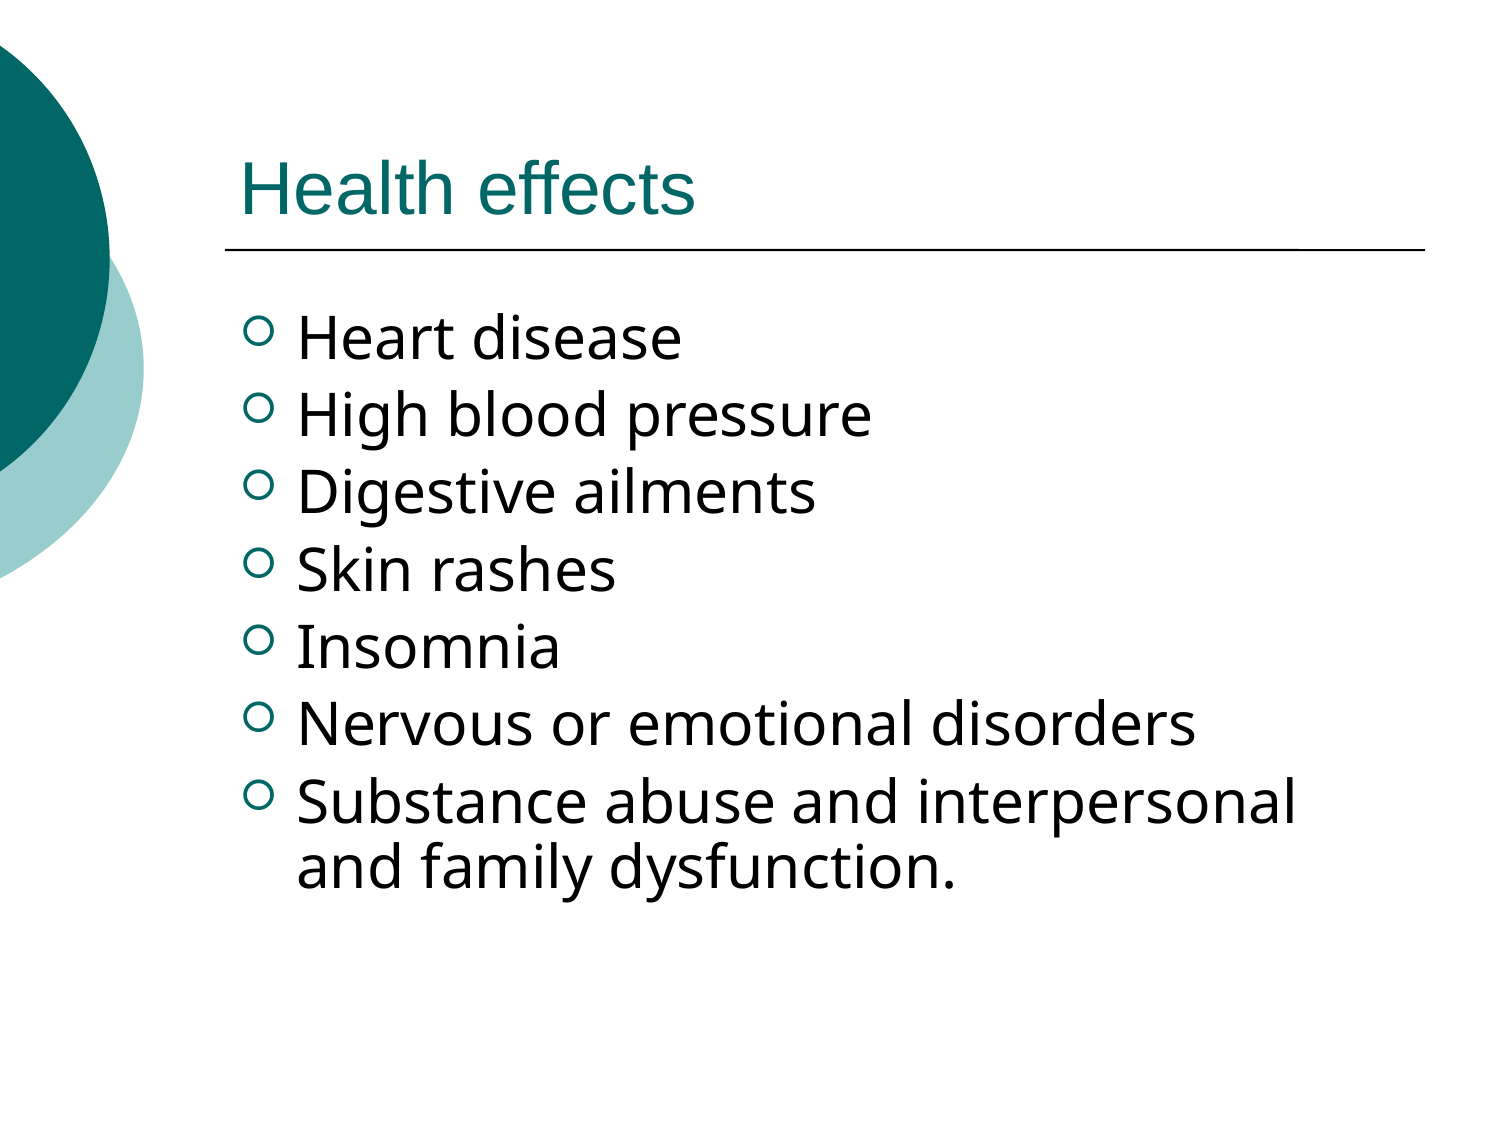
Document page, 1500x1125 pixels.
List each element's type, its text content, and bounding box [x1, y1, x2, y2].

title Health effects [224, 49, 1425, 238]
list Heart disease High blood pressure Digestive ailments Skin rashes Insomnia Nervous or emotional disorders Substance abuse and interpersonal and family dysfunction. [224, 299, 1425, 975]
